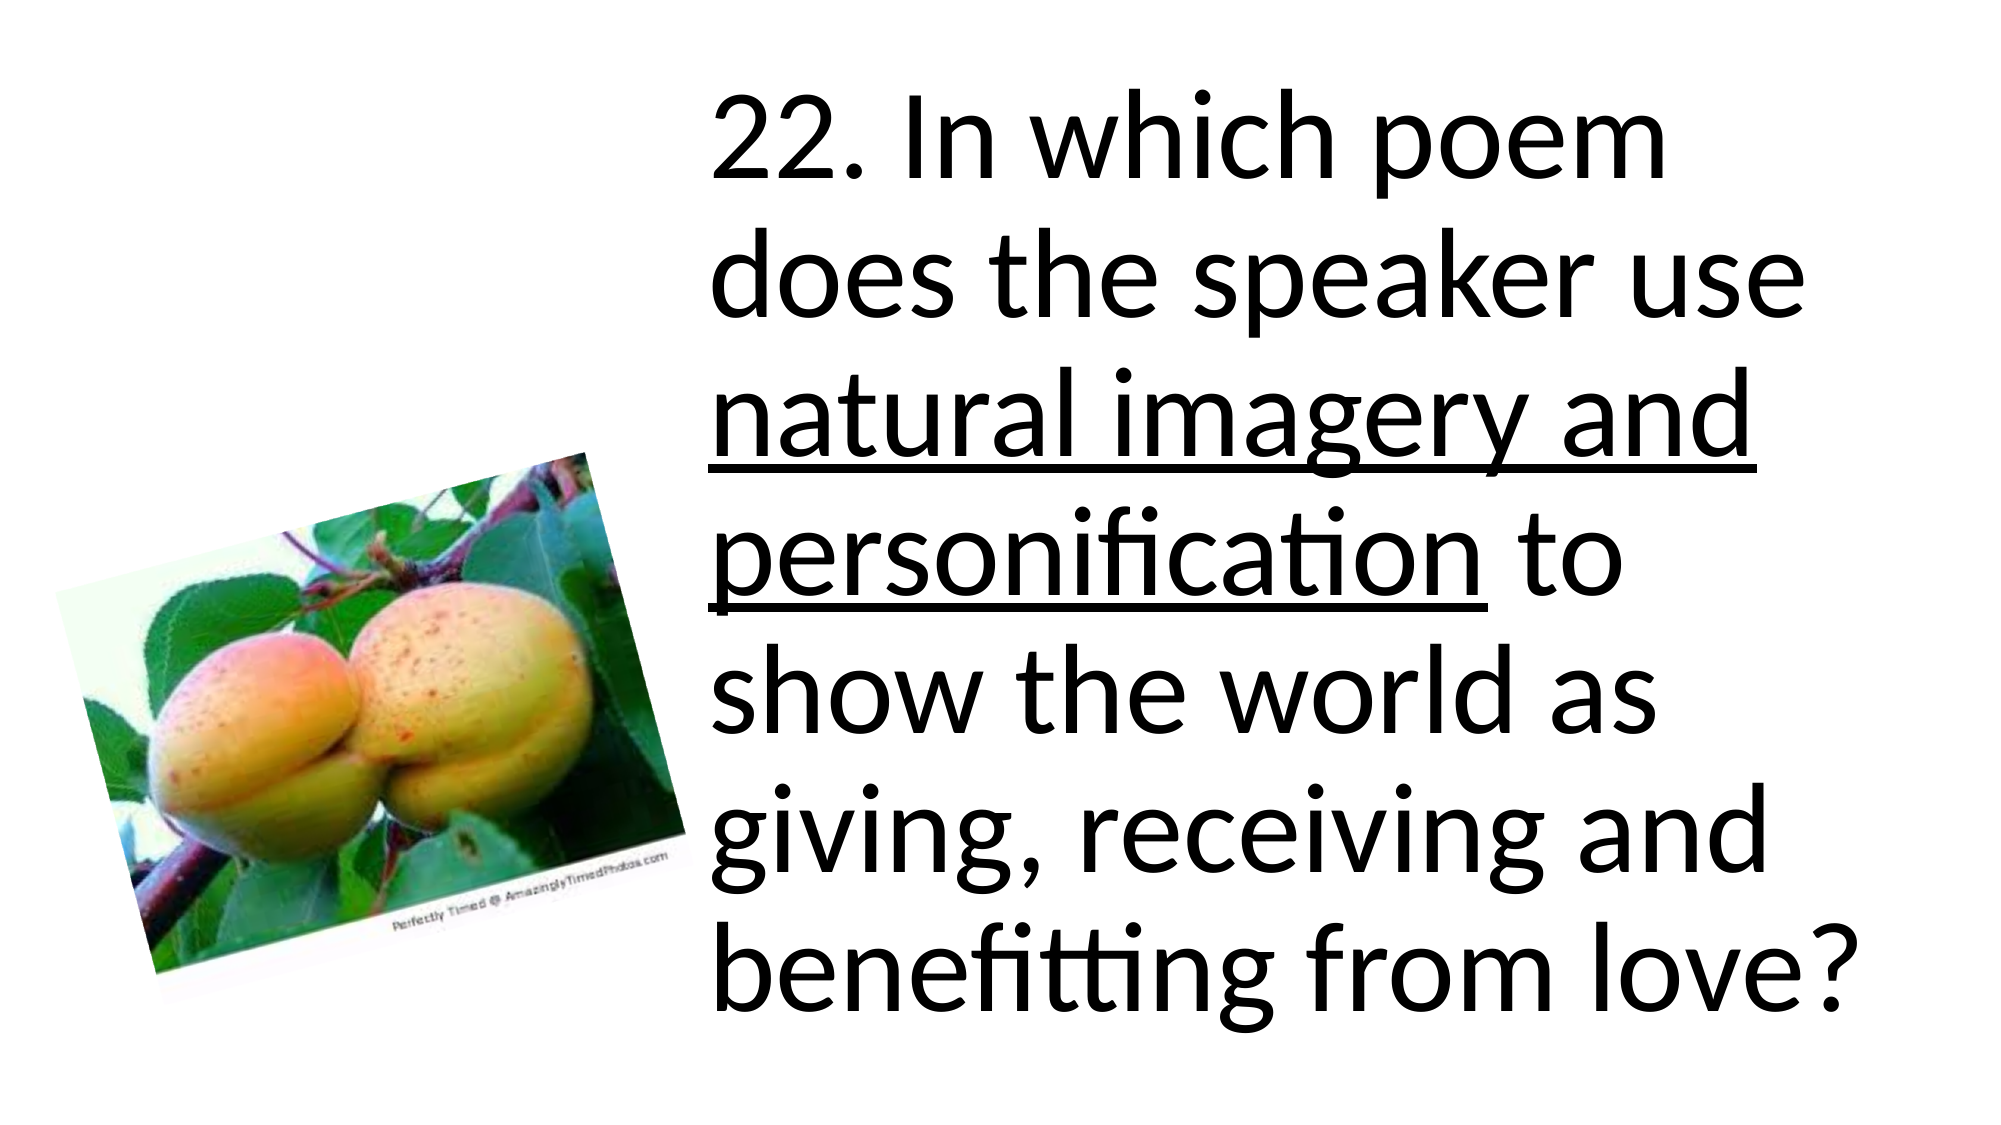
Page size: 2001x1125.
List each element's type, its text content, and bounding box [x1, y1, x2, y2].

picture [56, 453, 693, 1004]
list 22. In which poem does the speaker use natural imagery and personification to show the world as giving, receiving and benefitting from love? [693, 59, 1891, 1059]
